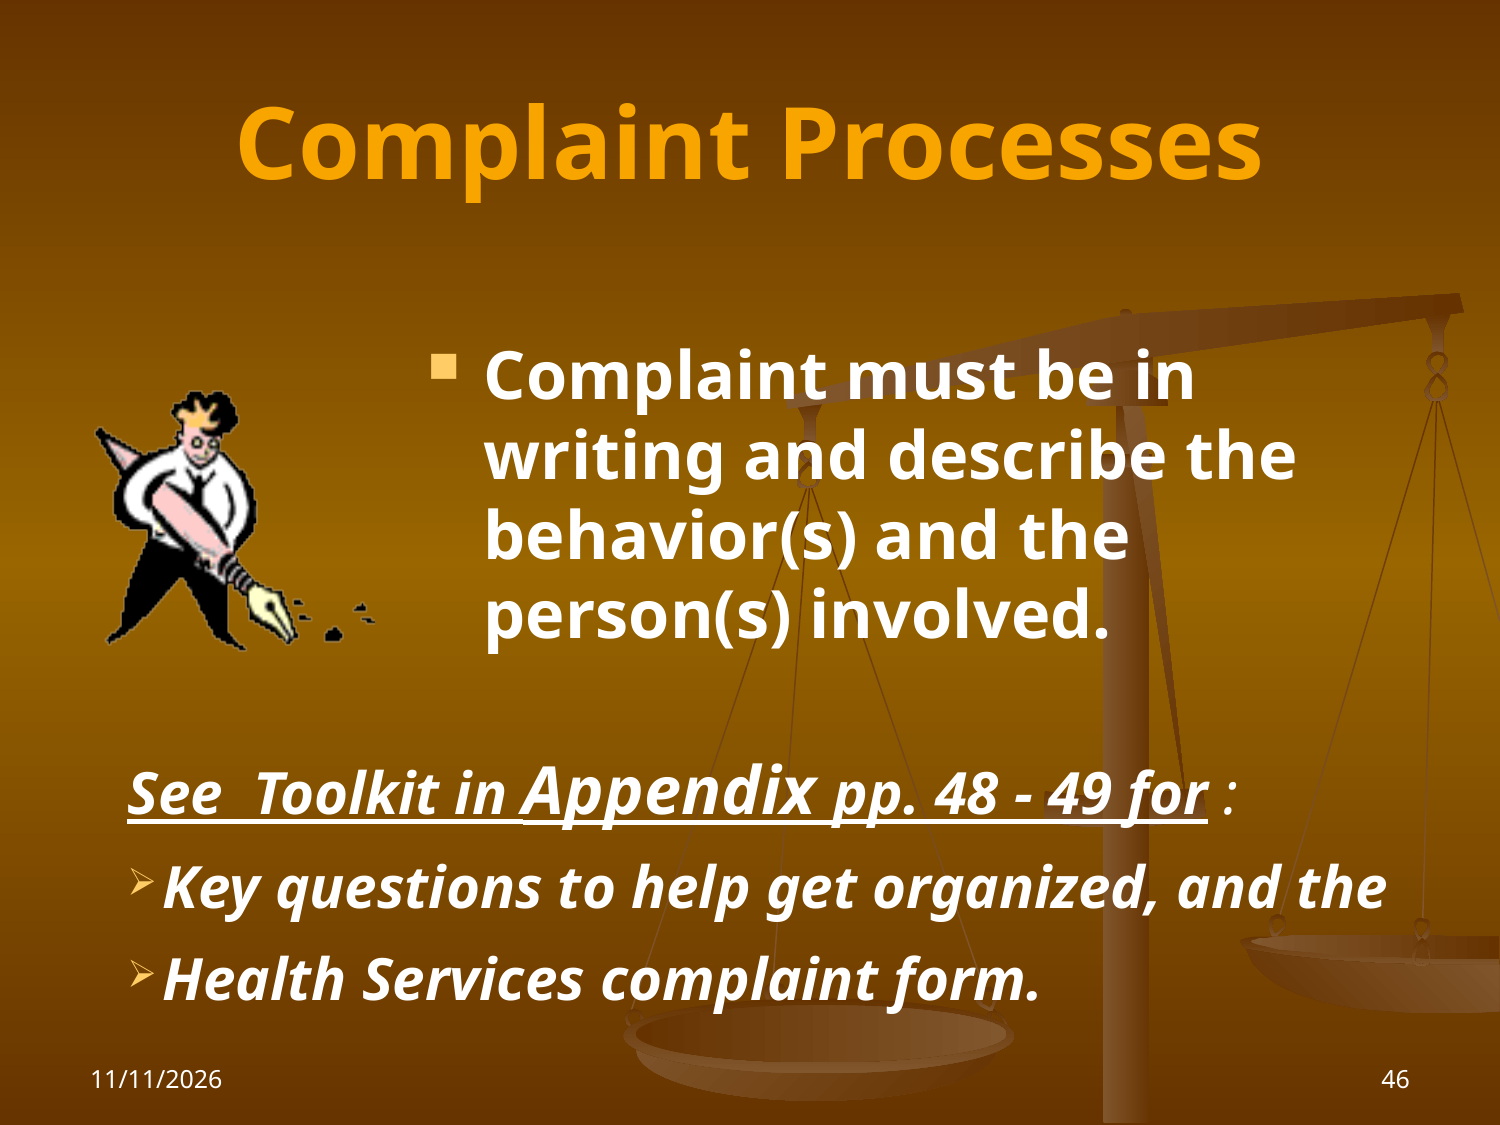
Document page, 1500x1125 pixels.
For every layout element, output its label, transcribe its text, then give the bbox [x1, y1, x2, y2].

slide_number 46 [1074, 1029, 1426, 1106]
list Complaint must be in writing and describe the behavior(s) and the person(s) involved. [412, 324, 1426, 663]
title Complaint Processes [74, 45, 1426, 234]
text_box See Toolkit in Appendix pp. 48 - 49 for : Key questions to help get organized, and the Health Services complaint form. [112, 749, 1450, 1021]
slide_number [74, 1029, 426, 1106]
picture [62, 374, 376, 688]
